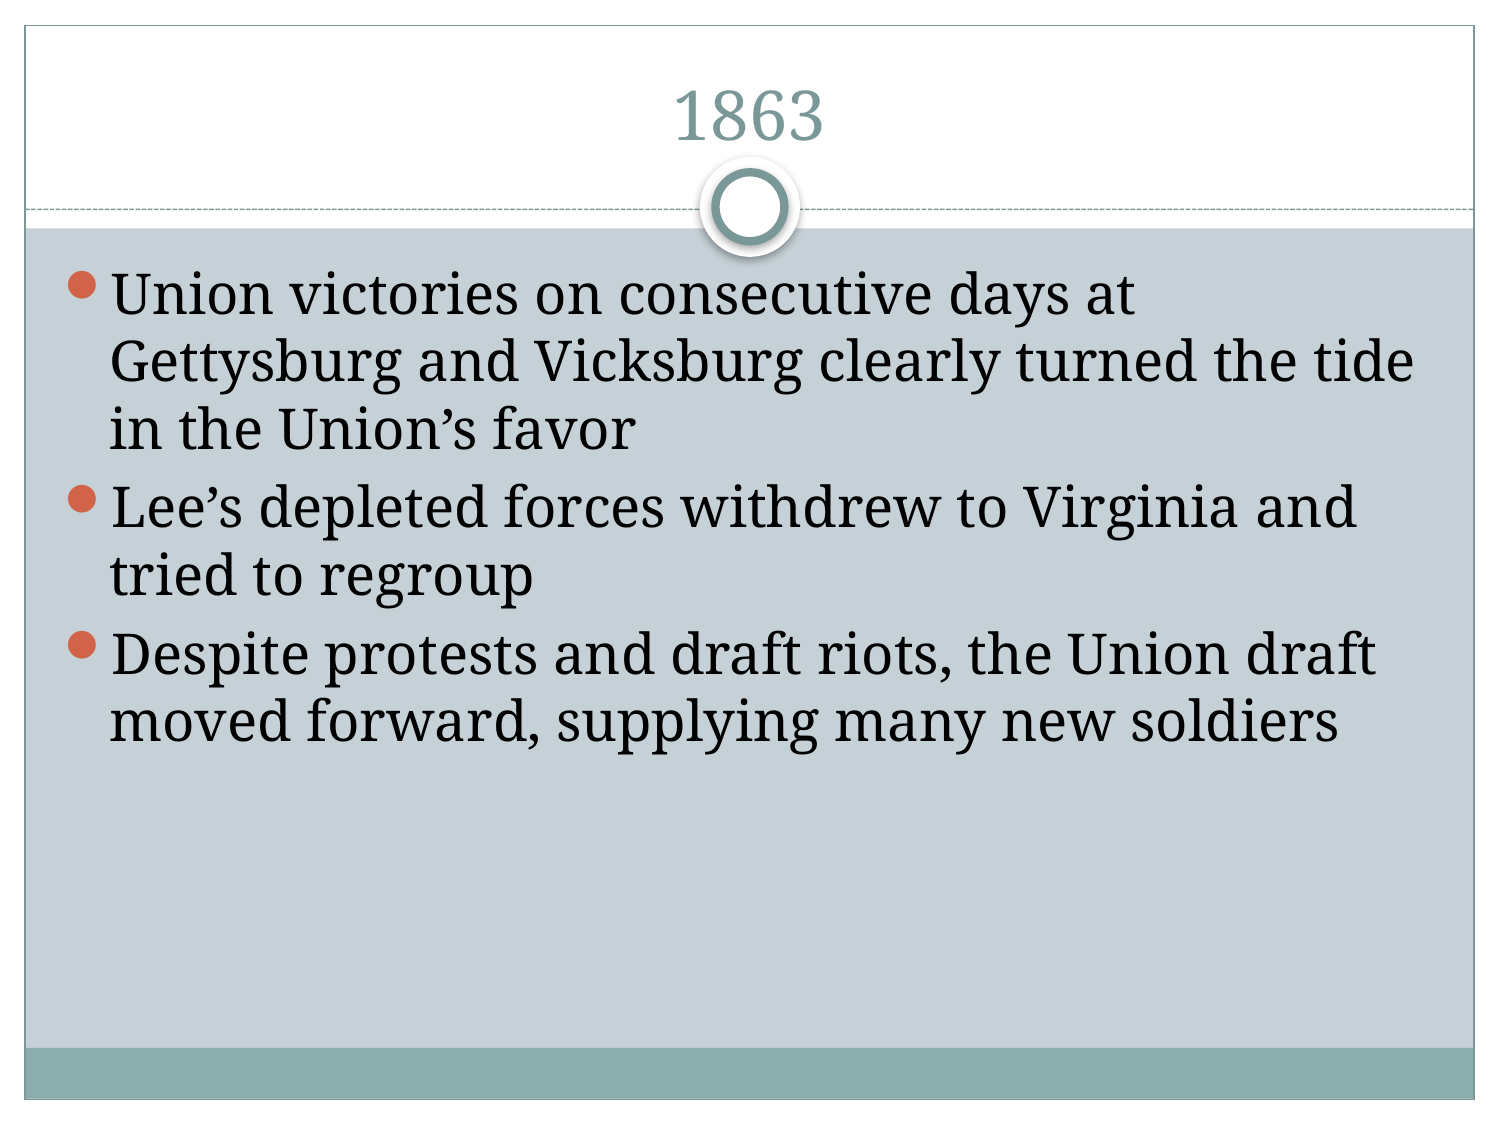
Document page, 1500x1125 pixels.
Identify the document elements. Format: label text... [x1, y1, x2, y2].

list Union victories on consecutive days at Gettysburg and Vicksburg clearly turned the tide in the Union’s favor Lee’s depleted forces withdrew to Virginia and tried to regroup Despite protests and draft riots, the Union draft moved forward, supplying many new soldiers [49, 250, 1445, 1001]
title 1863 [49, 37, 1450, 162]
